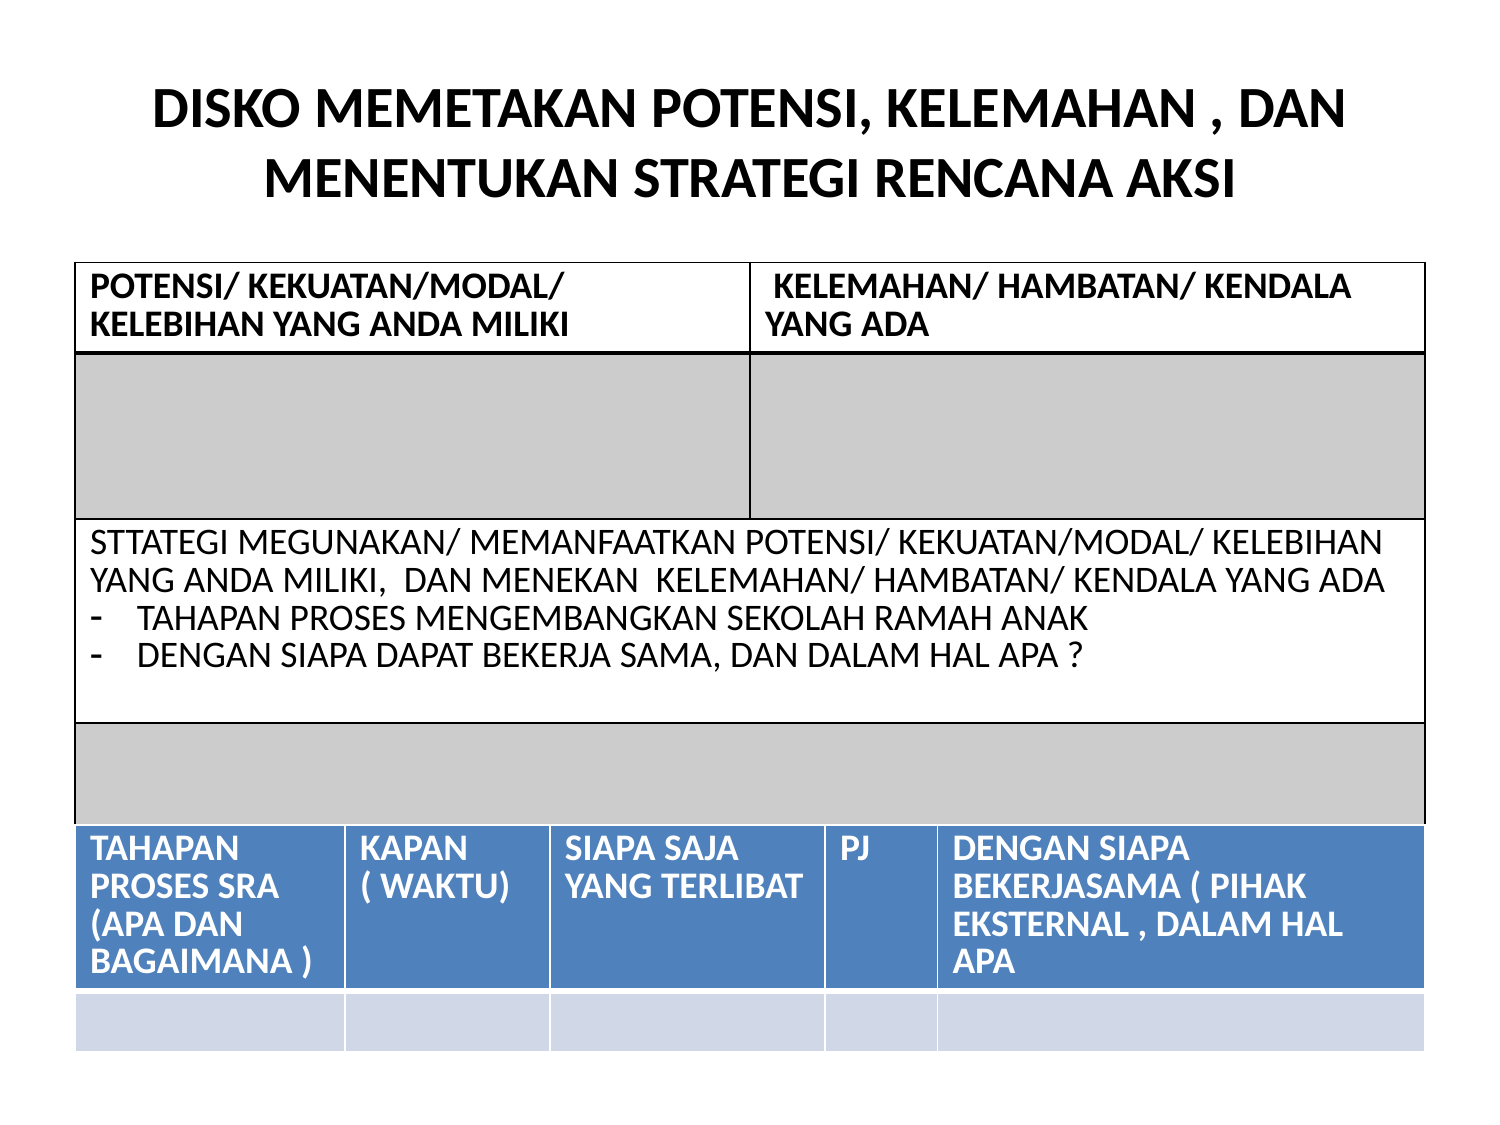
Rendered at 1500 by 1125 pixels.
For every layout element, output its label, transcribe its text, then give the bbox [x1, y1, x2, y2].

table_header KAPAN ( WAKTU) [346, 826, 549, 988]
table_header SIAPA SAJA YANG TERLIBAT [551, 826, 824, 988]
table_header TAHAPAN PROSES SRA (APA DAN BAGAIMANA ) [76, 826, 344, 988]
table_cell [76, 724, 1424, 824]
table_cell STTATEGI MEGUNAKAN/ MEMANFAATKAN POTENSI/ KEKUATAN/MODAL/ KELEBIHAN YANG ANDA MILIKI, DAN MENEKAN KELEMAHAN/ HAMBATAN/ KENDALA YANG ADA TAHAPAN PROSES MENGEMBANGKAN SEKOLAH RAMAH ANAK DENGAN SIAPA DAPAT BEKERJA SAMA, DAN DALAM HAL APA ? [76, 520, 1424, 722]
table_cell [76, 355, 749, 518]
table_cell [826, 994, 937, 1051]
table_cell [751, 355, 1424, 518]
table_cell [938, 994, 1424, 1051]
table_header DENGAN SIAPA BEKERJASAMA ( PIHAK EKSTERNAL , DALAM HAL APA [938, 826, 1424, 988]
table_header PJ [826, 826, 937, 988]
table_cell [76, 994, 344, 1051]
table_cell [551, 994, 824, 1051]
table_cell [346, 994, 549, 1051]
title DISKO MEMETAKAN POTENSI, KELEMAHAN , DAN MENENTUKAN STRATEGI RENCANA AKSI [75, 45, 1425, 233]
table_header POTENSI/ KEKUATAN/MODAL/ KELEBIHAN YANG ANDA MILIKI [76, 263, 749, 351]
table_header KELEMAHAN/ HAMBATAN/ KENDALA YANG ADA [751, 263, 1424, 351]
